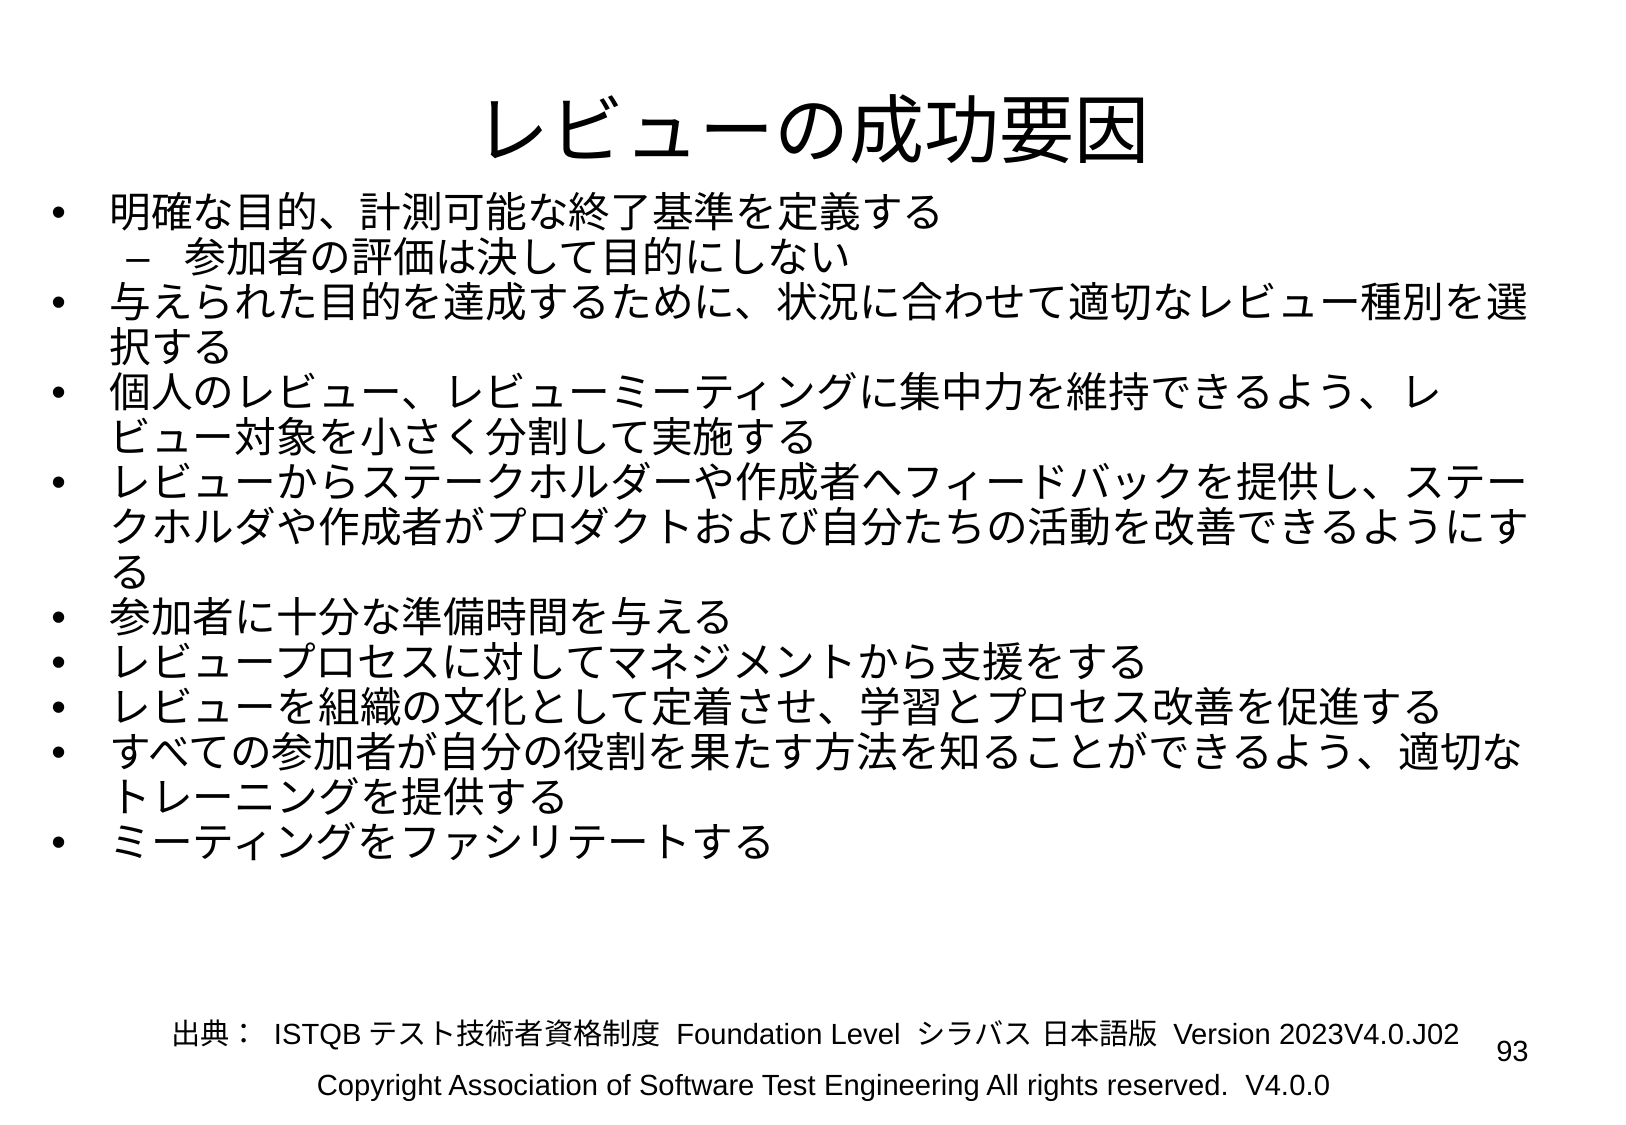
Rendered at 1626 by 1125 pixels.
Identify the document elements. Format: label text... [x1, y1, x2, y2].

list 明確な目的、計測可能な終了基準を定義する 参加者の評価は決して目的にしない 与えられた目的を達成するために、状況に合わせて適切なレビュー種別を選択する 個人のレビュー、レビューミーティングに集中力を維持できるよう、レビュー対象を小さく分割して実施する レビューからステークホルダーや作成者へフィードバックを提供し、ステークホルダや作成者がプロダクトおよび自分たちの活動を改善できるようにする 参加者に十分な準備時間を与える レビュープロセスに対してマネジメントから支援をする レビューを組織の文化として定着させ、学習とプロセス改善を促進する すべての参加者が自分の役割を果たす方法を知ることができるよう、適切なトレーニングを提供する ミーティングをファシリテートする [19, 184, 1581, 875]
footer Copyright Association of Software Test Engineering All rights reserved. V4.0.0 [233, 1058, 1415, 1103]
slide_number ‹#› [1415, 1058, 1544, 1103]
text_box 出典： ISTQBテスト技術者資格制度 Foundation Level シラバス 日本語版 Version 2023V4.0.J02 [51, 1008, 1580, 1058]
title レビューの成功要因 [32, 35, 1593, 220]
